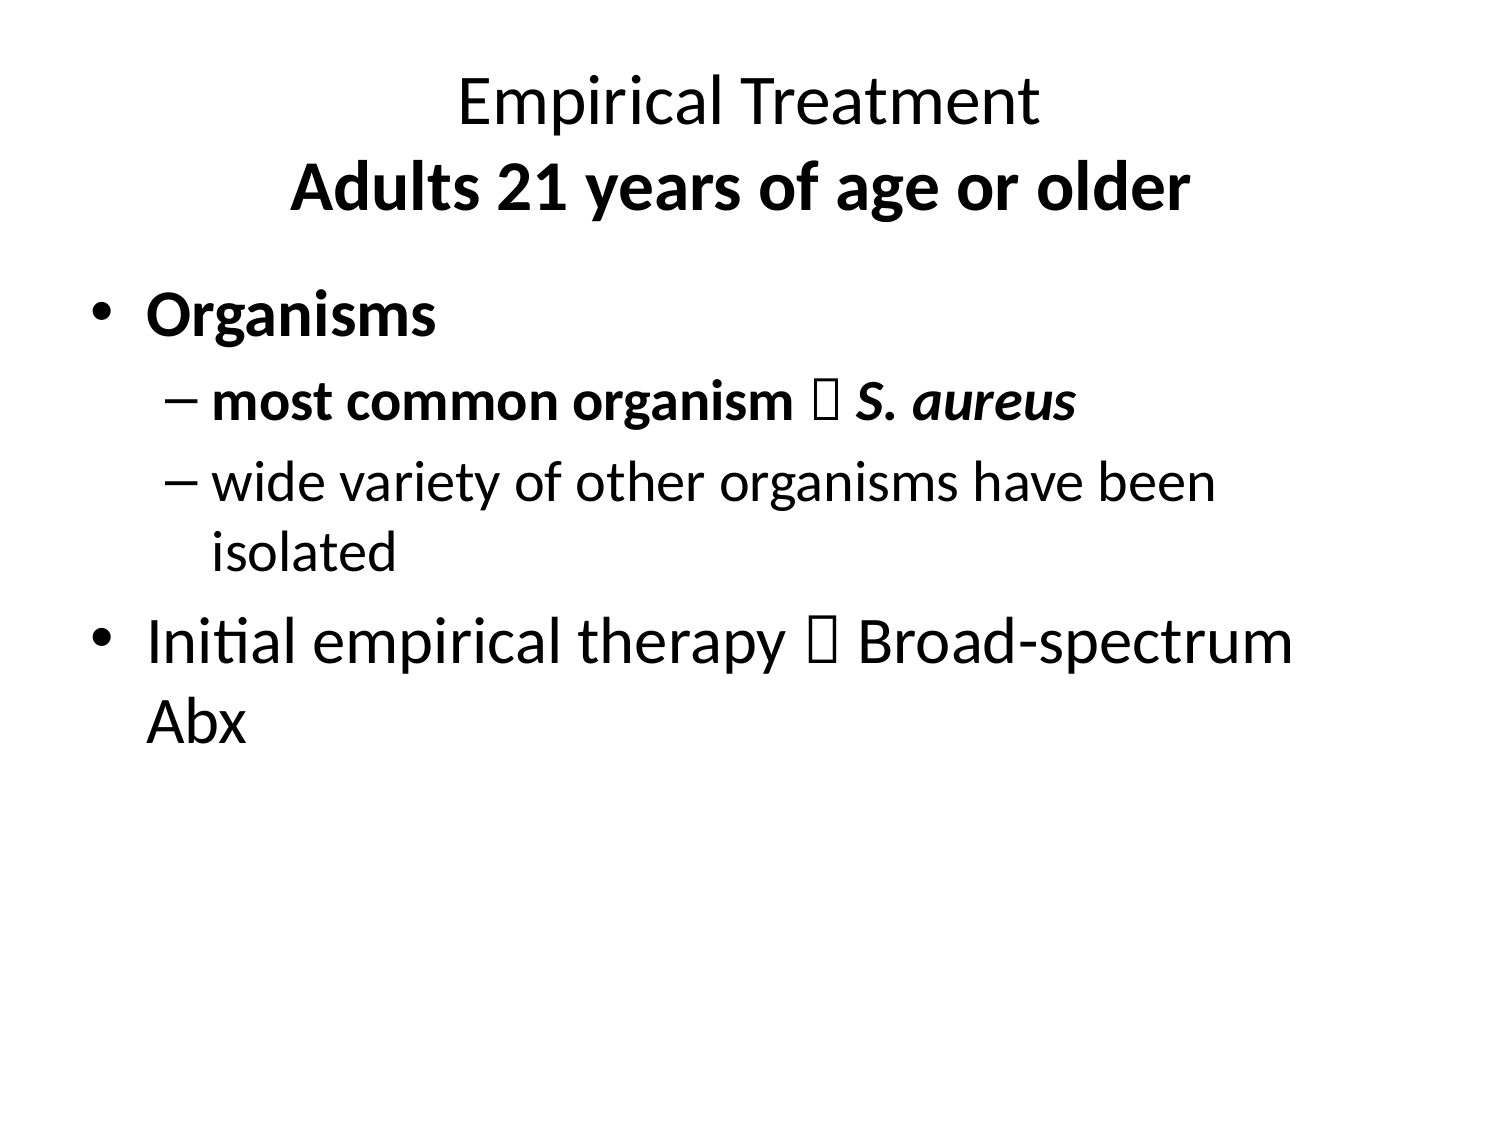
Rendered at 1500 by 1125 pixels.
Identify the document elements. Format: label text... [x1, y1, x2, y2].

list Organisms most common organism  S. aureus wide variety of other organisms have been isolated Initial empirical therapy  Broad-spectrum Abx [75, 262, 1425, 1005]
title Empirical Treatment Adults 21 years of age or older [75, 45, 1425, 233]
